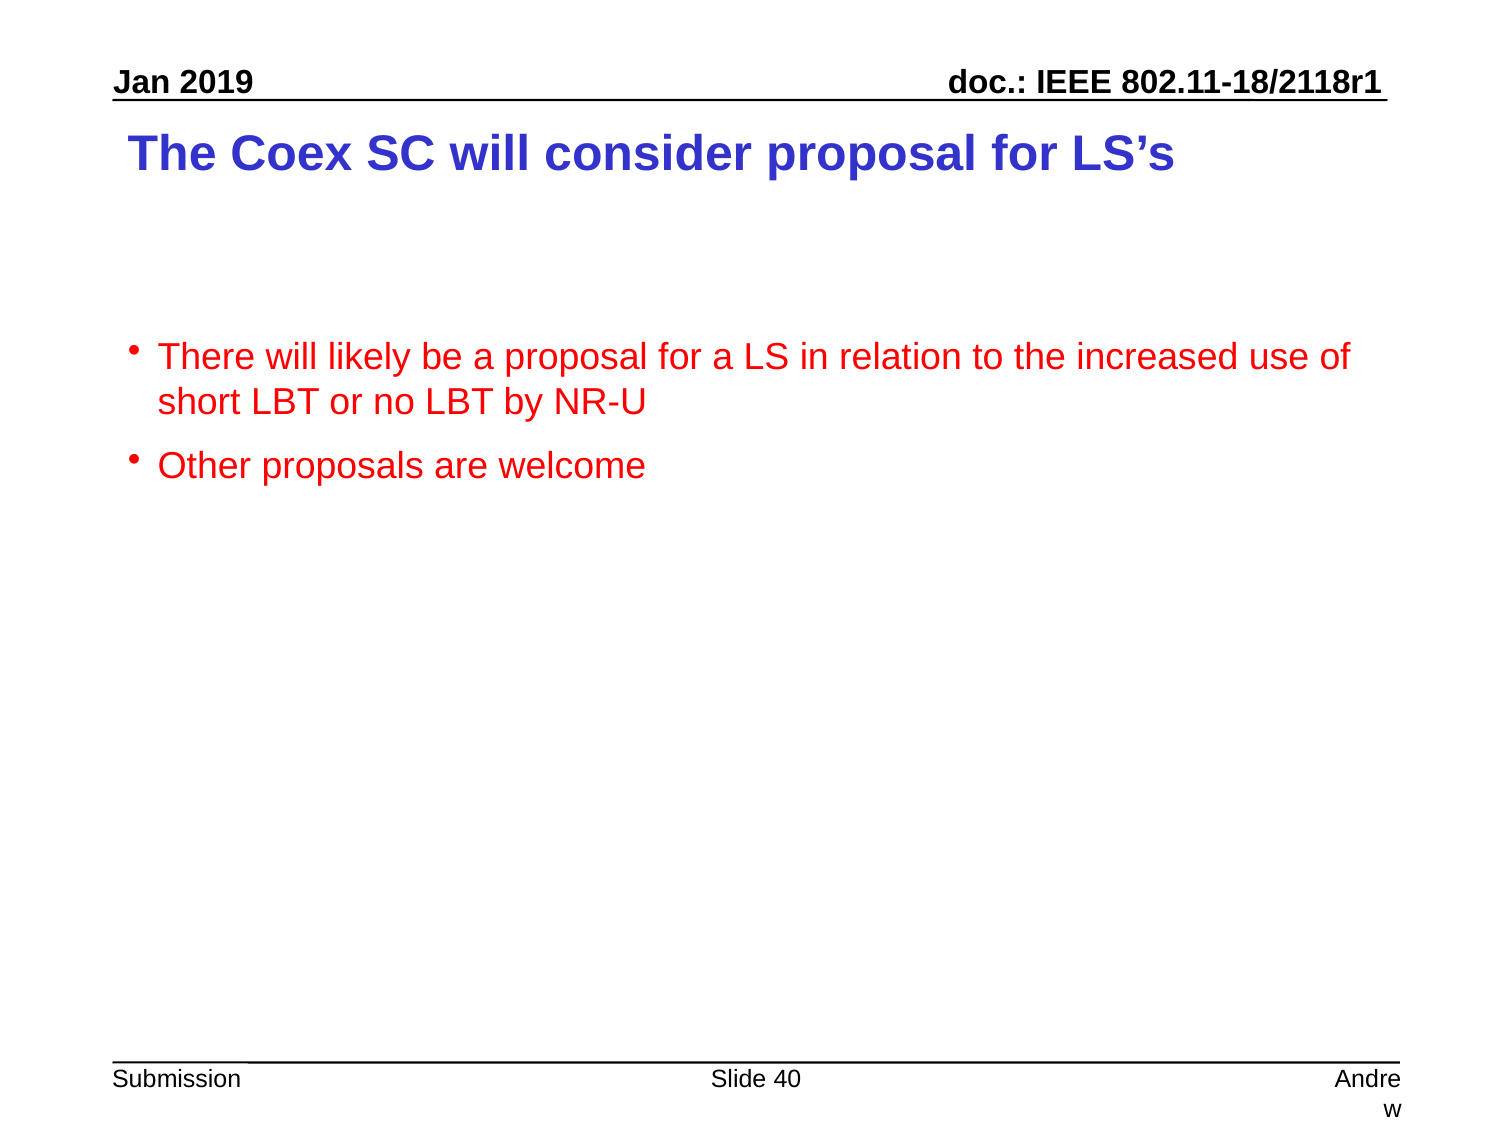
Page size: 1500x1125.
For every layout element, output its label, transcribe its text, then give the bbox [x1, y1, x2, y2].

slide_number Slide 40 [709, 1061, 803, 1093]
footer Andrew Myles, Cisco [1320, 1061, 1402, 1093]
title The Coex SC will consider proposal for LS’s [112, 112, 1388, 288]
list There will likely be a proposal for a LS in relation to the increased use of short LBT or no LBT by NR-U Other proposals are welcome [112, 324, 1388, 1000]
